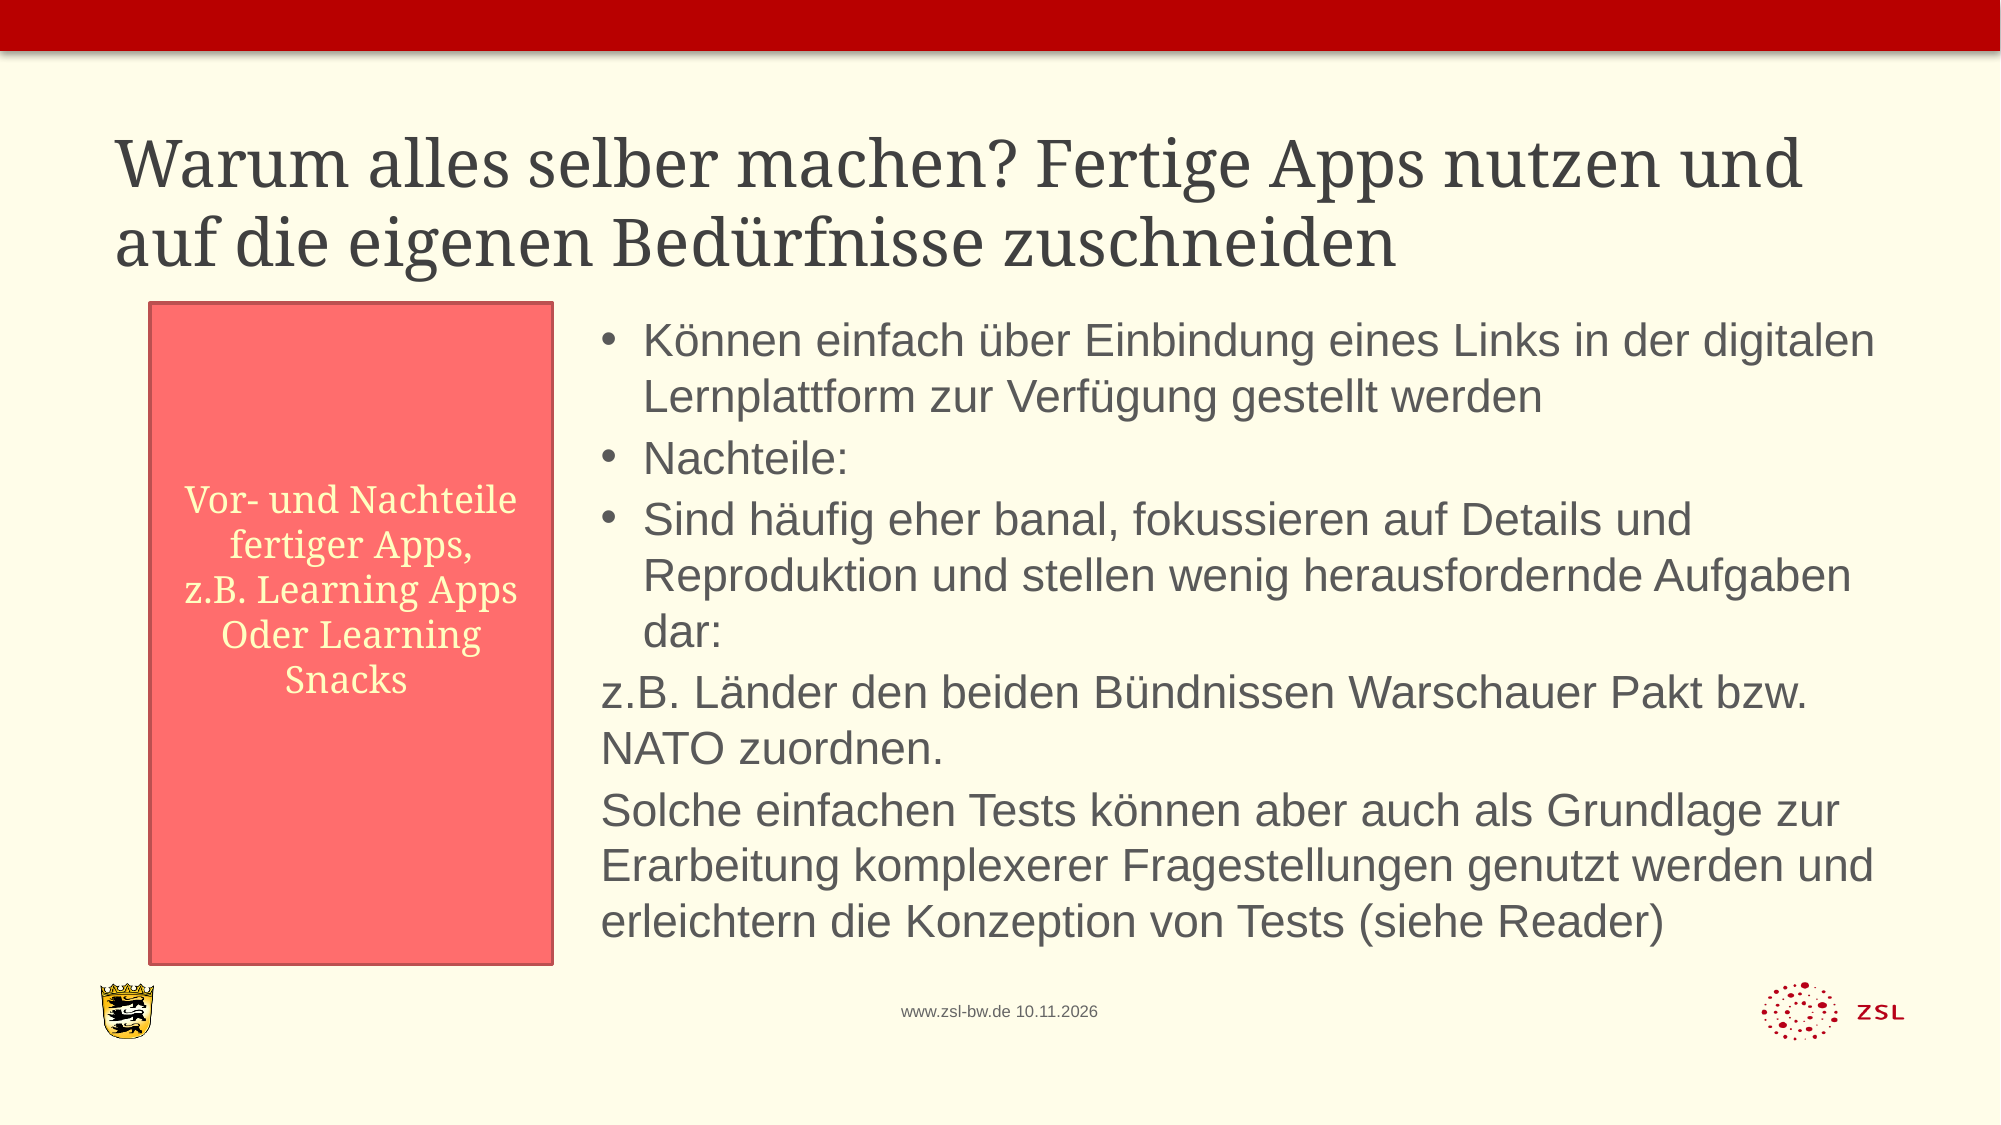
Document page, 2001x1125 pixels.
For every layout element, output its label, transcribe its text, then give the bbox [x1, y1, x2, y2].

text_box Vor- und Nachteile fertiger Apps, z.B. Learning Apps Oder Learning Snacks [148, 301, 554, 966]
picture [1760, 981, 1905, 1041]
list Können einfach über Einbindung eines Links in der digitalen Lernplattform zur Verfügung gestellt werden Nachteile: Sind häufig eher banal, fokussieren auf Details und Reproduktion und stellen wenig herausfordernde Aufgaben dar: z.B. Länder den beiden Bündnissen Warschauer Pakt bzw. NATO zuordnen. Solche einfachen Tests können aber auch als Grundlage zur Erarbeitung komplexerer Fragestellungen genutzt werden und erleichtern die Konzeption von Tests (siehe Reader) [567, 302, 1900, 965]
picture [98, 981, 156, 1041]
title Warum alles selber machen? Fertige Apps nutzen und auf die eigenen Bedürfnisse zuschneiden [99, 113, 1900, 289]
